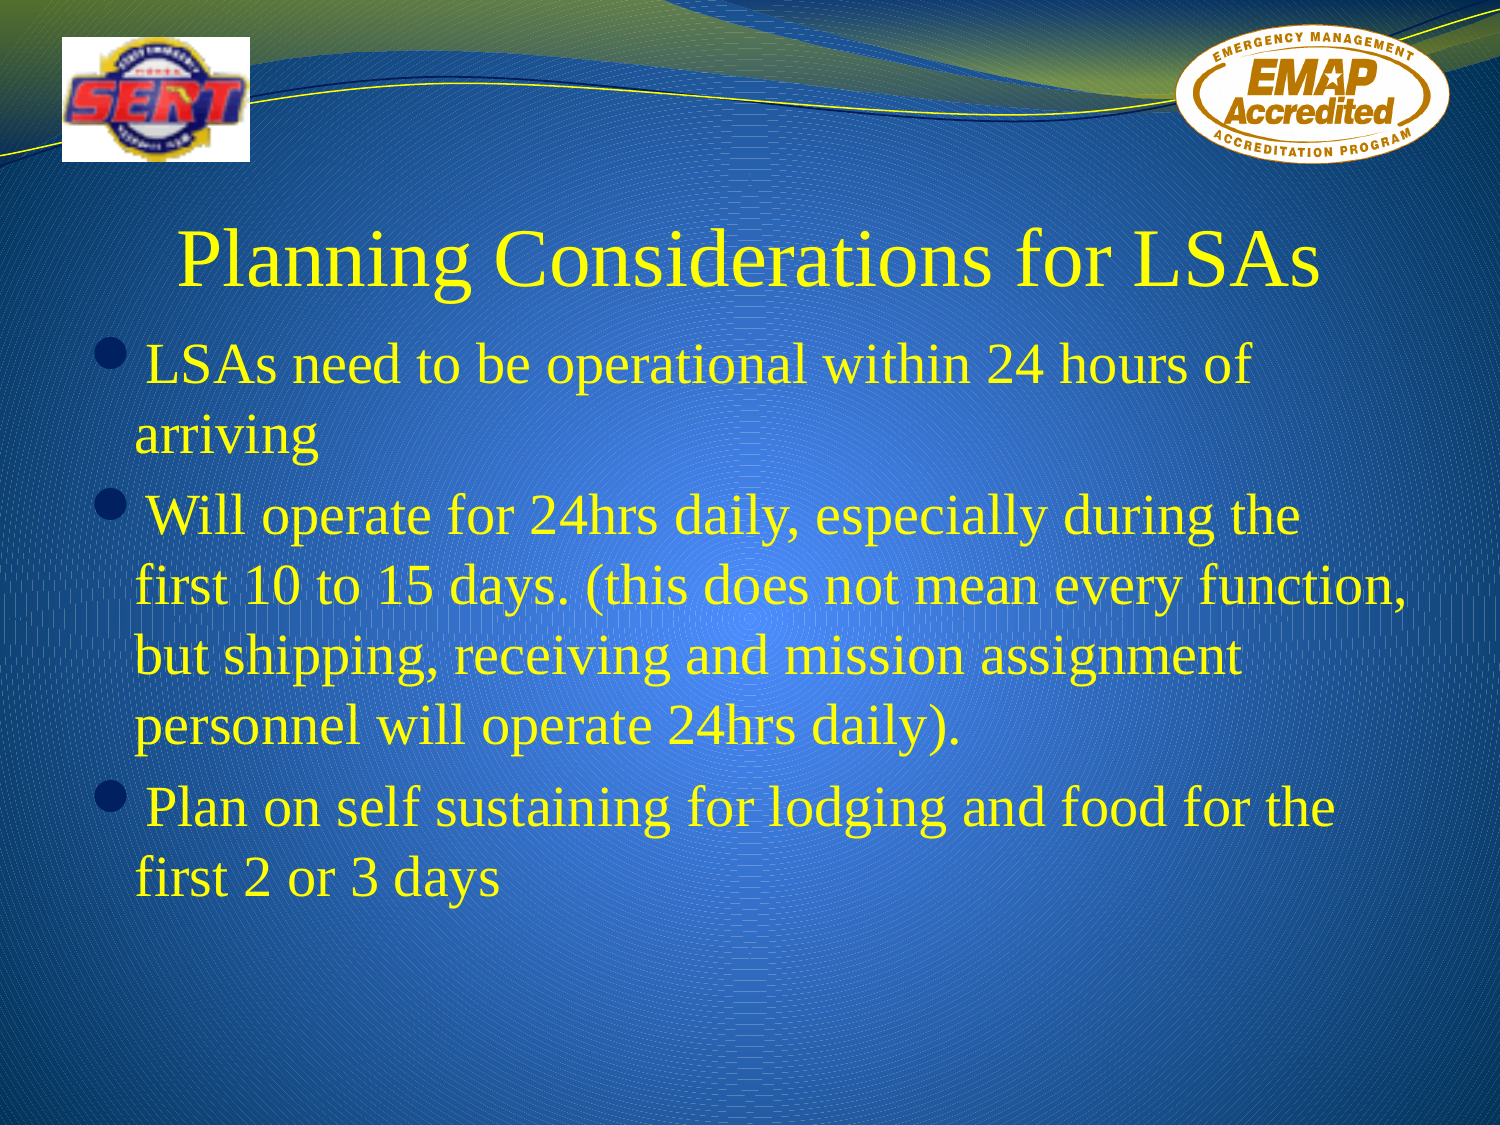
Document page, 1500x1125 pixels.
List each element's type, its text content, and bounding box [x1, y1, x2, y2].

title Planning Considerations for LSAs [75, 115, 1425, 303]
picture [1175, 24, 1450, 164]
list LSAs need to be operational within 24 hours of arriving Will operate for 24hrs daily, especially during the first 10 to 15 days. (this does not mean every function, but shipping, receiving and mission assignment personnel will operate 24hrs daily). Plan on self sustaining for lodging and food for the first 2 or 3 days [75, 317, 1425, 1038]
picture [62, 37, 250, 162]
